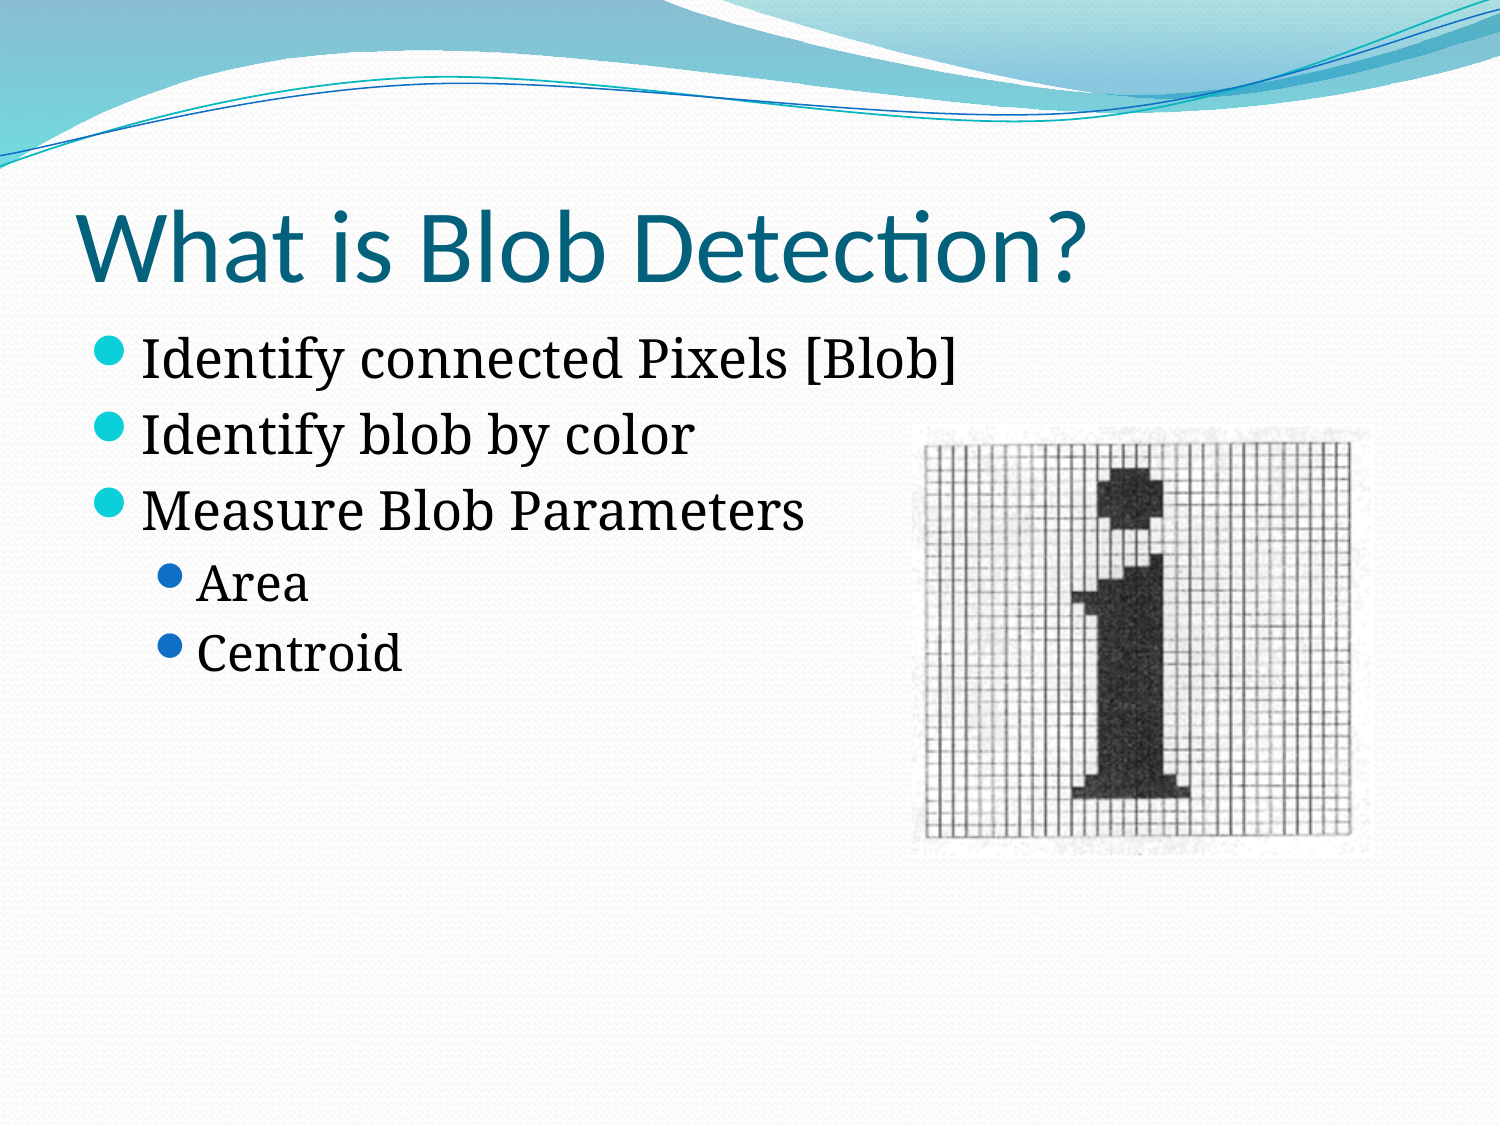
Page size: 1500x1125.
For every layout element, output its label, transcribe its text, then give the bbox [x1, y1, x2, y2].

picture [912, 424, 1374, 857]
list Identify connected Pixels [Blob] Identify blob by color Measure Blob Parameters Area Centroid [75, 317, 1425, 1038]
table_cell 1 [905, 426, 1381, 869]
title What is Blob Detection? [75, 115, 1425, 303]
